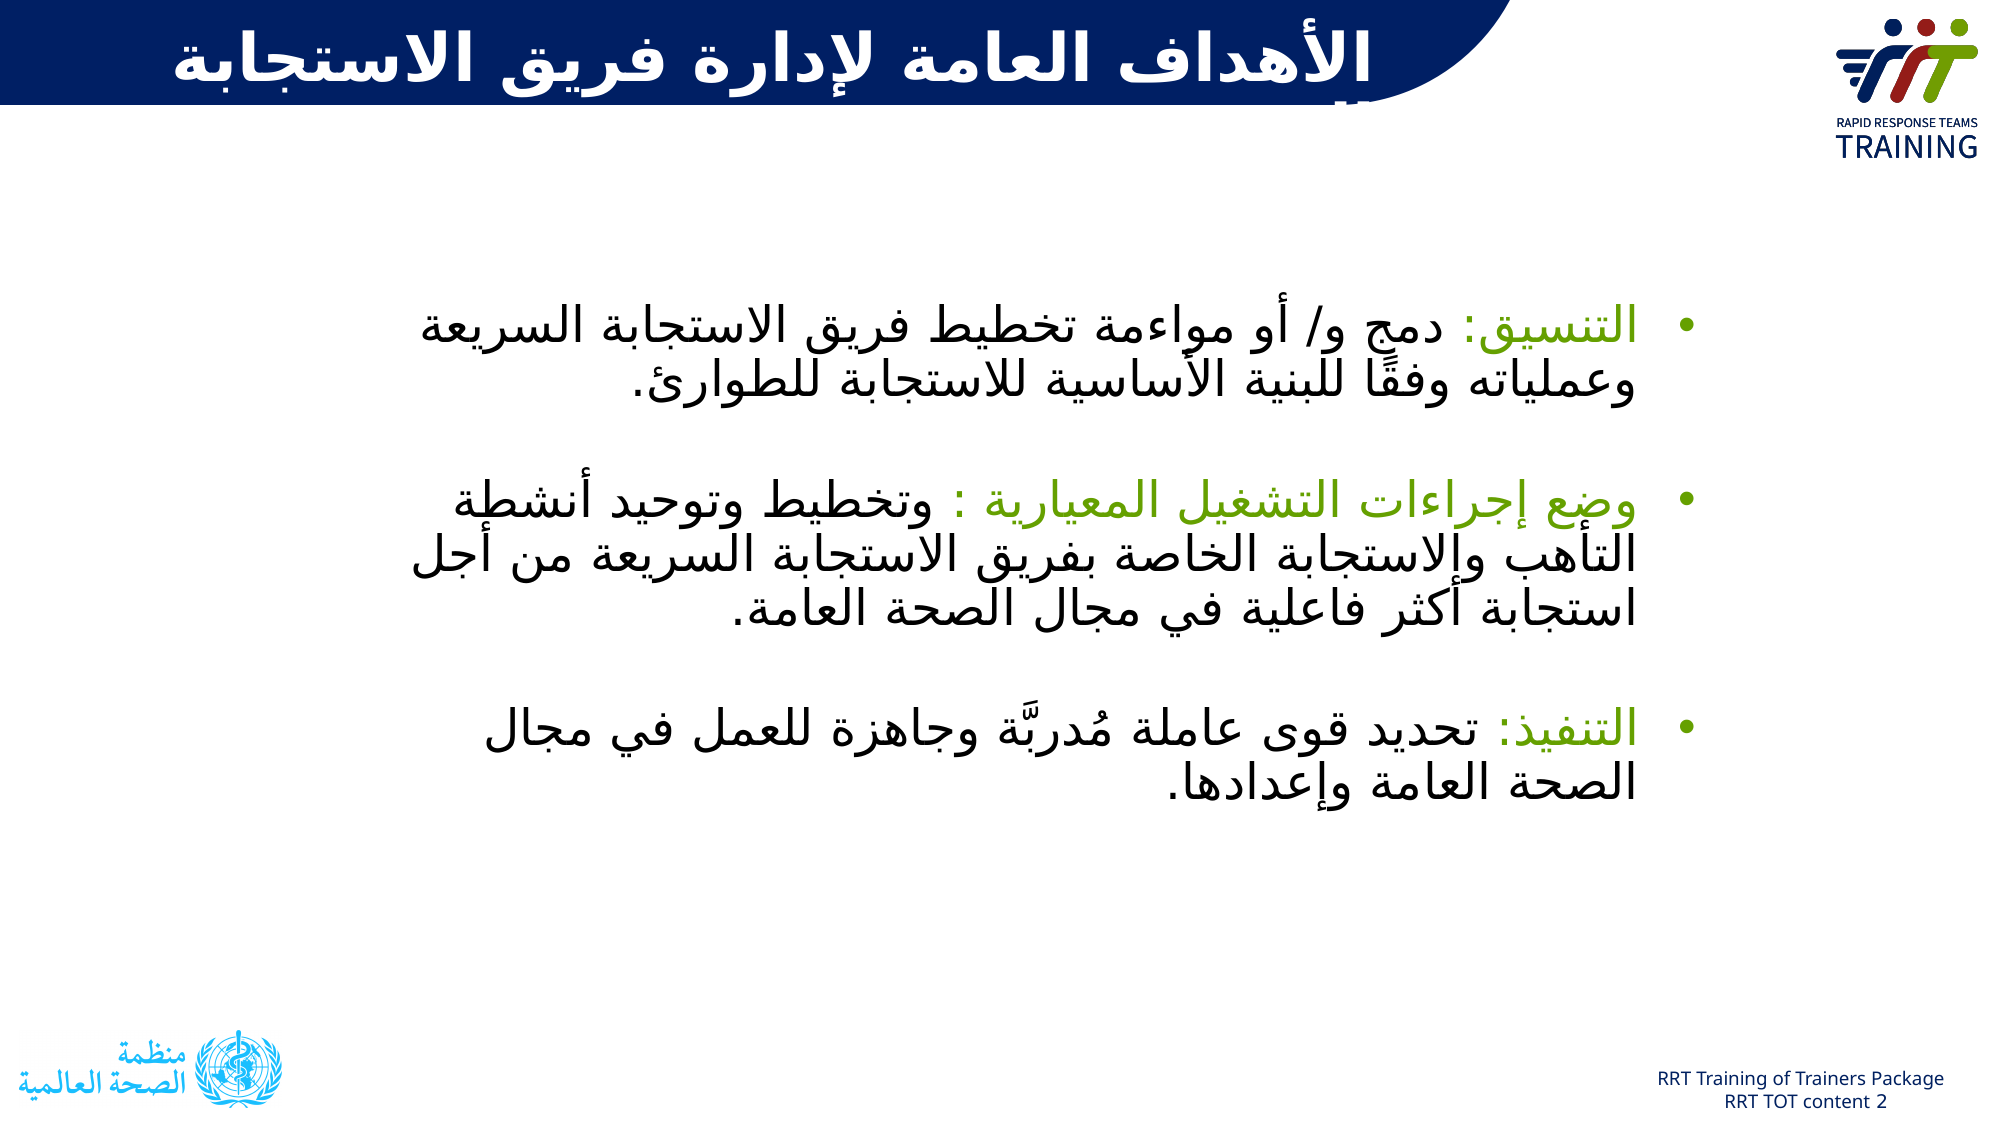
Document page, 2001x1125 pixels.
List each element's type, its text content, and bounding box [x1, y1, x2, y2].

picture [1835, 19, 1978, 167]
list التنسيق: دمج و/ أو مواءمة تخطيط فريق الاستجابة السريعة وعملياته وفقًا للبنية الأساسية للاستجابة للطوارئ. وضع إجراءات التشغيل المعيارية : وتخطيط وتوحيد أنشطة التأهب والاستجابة الخاصة بفريق الاستجابة السريعة من أجل استجابة أكثر فاعلية في مجال الصحة العامة. التنفيذ: تحديد قوى عاملة مُدربَّة وجاهزة للعمل في مجال الصحة العامة وإعدادها. [353, 291, 1704, 1001]
text_box الأهداف العامة لإدارة فريق الاستجابة السريعة [32, 15, 1383, 102]
picture [0, 0, 1533, 105]
picture [19, 1030, 282, 1108]
